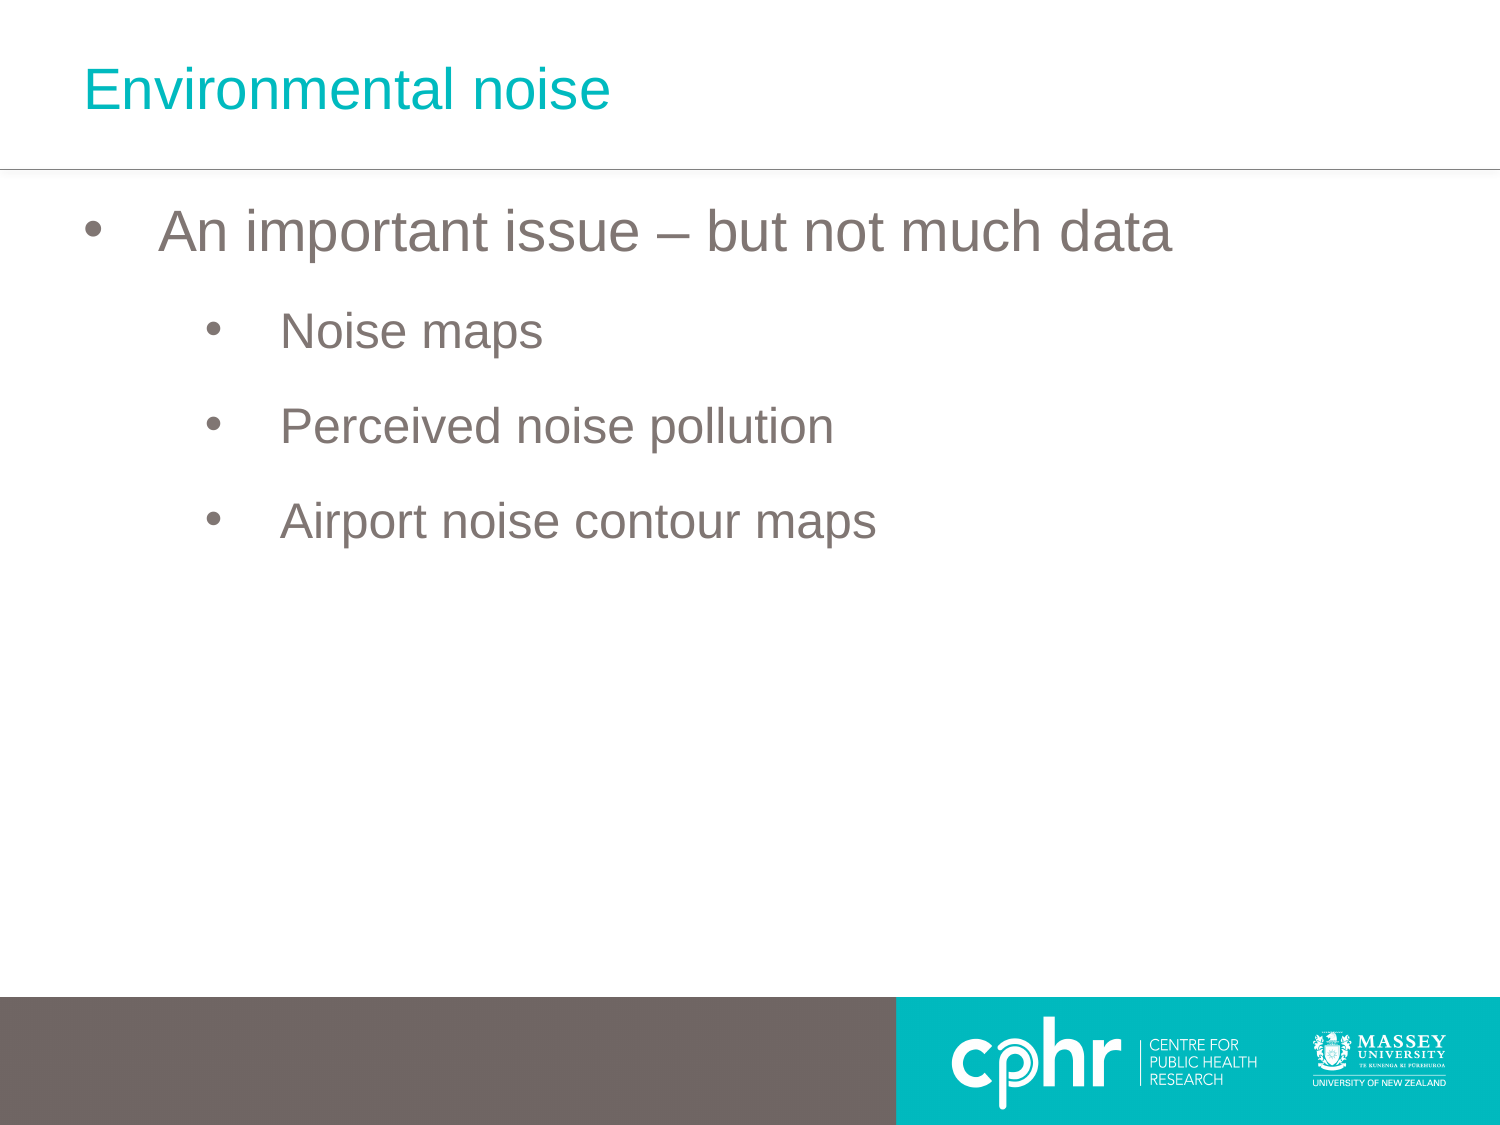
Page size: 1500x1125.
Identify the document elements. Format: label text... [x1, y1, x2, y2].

picture [0, 997, 1500, 1125]
title Environmental noise [68, 43, 1438, 162]
list An important issue – but not much data Noise maps Perceived noise pollution Airport noise contour maps [68, 186, 1500, 991]
